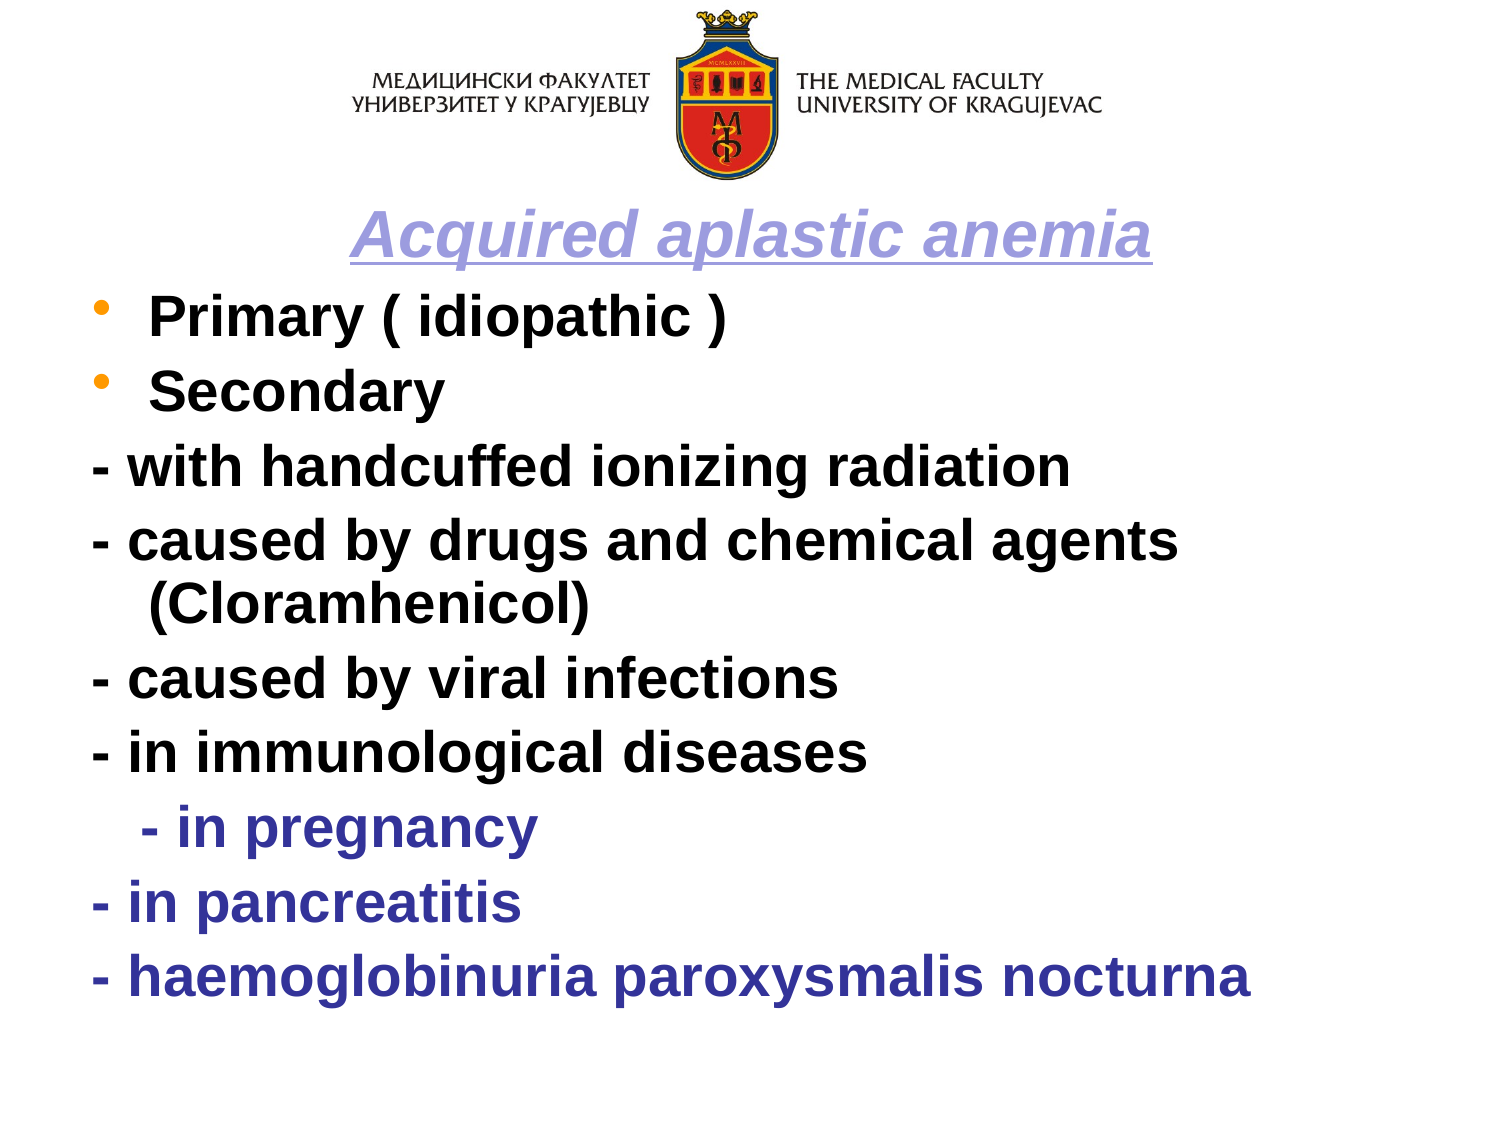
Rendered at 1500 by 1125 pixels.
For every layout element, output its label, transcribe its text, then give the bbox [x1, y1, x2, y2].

title Acquired aplastic anemia [76, 137, 1427, 278]
picture [328, 0, 1125, 137]
list Primary ( idiopathic ) Secondary - with handcuffed ionizing radiation - caused by drugs and chemical agents (Cloramhenicol) - caused by viral infections - in immunological diseases - in pregnancy - in pancreatitis - haemoglobinuria paroxysmalis nocturna [76, 278, 1427, 1094]
